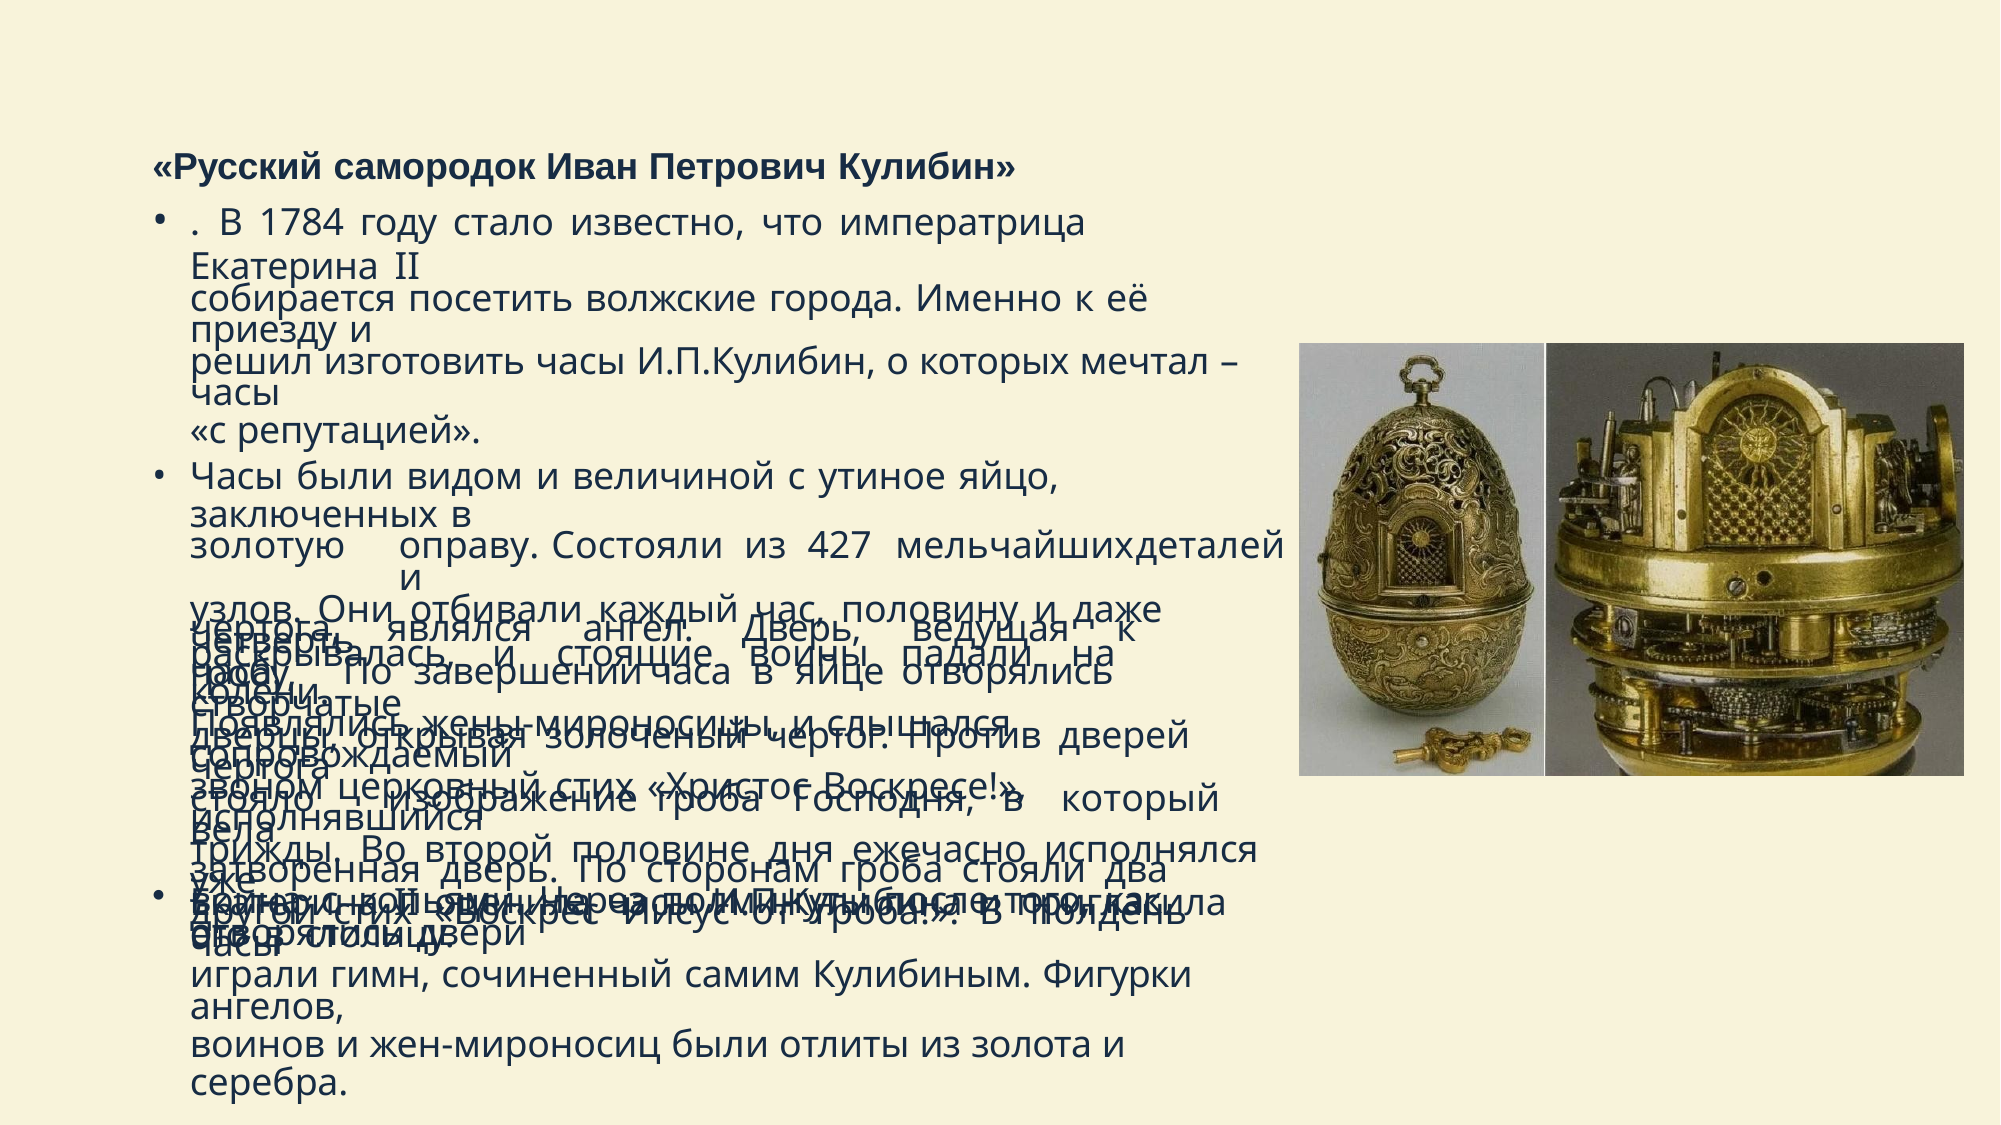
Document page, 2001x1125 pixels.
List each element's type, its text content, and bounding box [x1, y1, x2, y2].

text_box раскрывалась, и стоящие воины падали на колени. Появлялись жены-мироносицы, и слышался сопровождаемый звоном церковный стих «Христос Воскресе!», исполнявшийся трижды. Во второй половине дня ежечасно исполнялся уже другой стих «Воскрес Иисус от гроба!». В полдень часы играли гимн, сочиненный самим Кулибиным. Фигурки ангелов, воинов и жен-мироносиц были отлиты из золота и серебра. [187, 633, 1288, 1104]
text_box «Русский самородок Иван Петрович Кулибин» . В 1784 году стало известно, что императрица Екатерина II собирается посетить волжские города. Именно к её приезду и решил изготовить часы И.П.Кулибин, о которых мечтал – часы «с репутацией». Часы были видом и величиной с утиное яйцо, заключенных в золотую оправу. Состояли из 427 мельчайших деталей и узлов. Они отбивали каждый час, половину и даже четверть часа. По завершении часа в яйце отворялись створчатые дверцы, открывая золоченый чертог. Против дверей чертога стояло изображение гроба Господня, в который вела затворенная дверь. По сторонам гроба стояли два воина с копьями. Через полминуты после того, как отворялись двери [150, 127, 1288, 875]
picture [1299, 342, 1964, 776]
text_box чертога, являлся ангел. Дверь, ведущая к гробу, [187, 602, 1287, 633]
text_box Екатерина II оценила часы И.П.Кулибина и пригласила его в столицу. [150, 875, 1287, 954]
